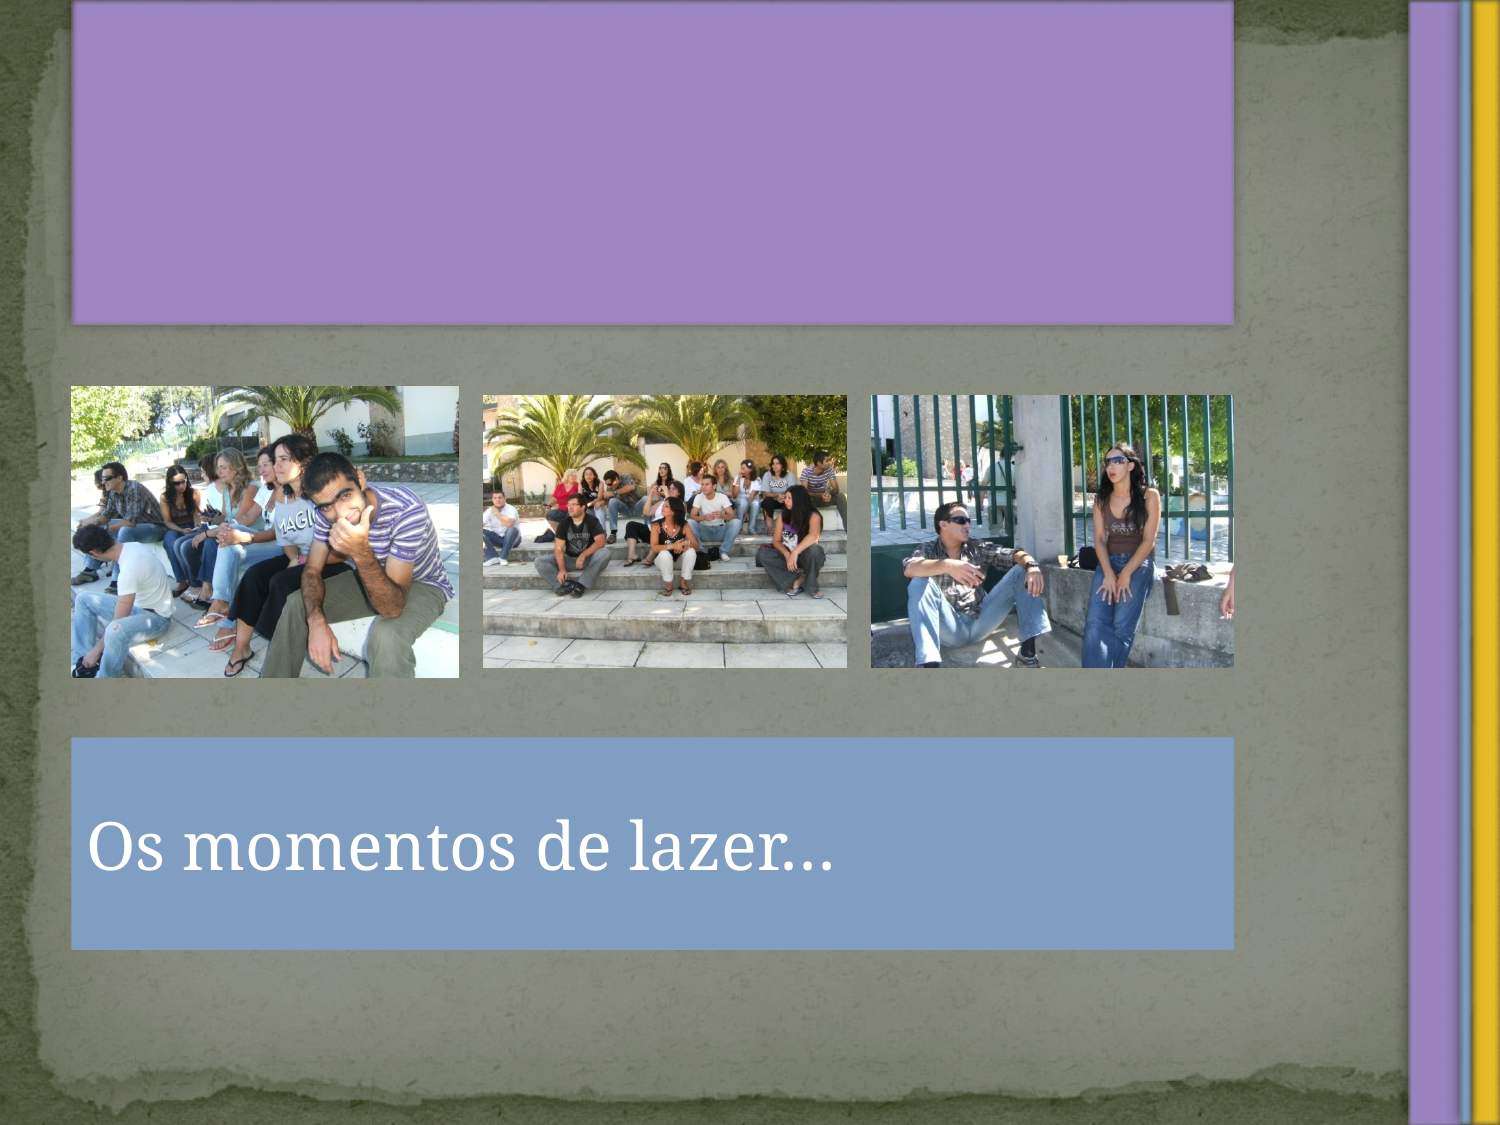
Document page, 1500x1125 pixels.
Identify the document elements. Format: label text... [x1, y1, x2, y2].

list Os momentos de lazer… [71, 737, 1234, 950]
picture [71, 386, 459, 678]
picture [871, 395, 1234, 668]
picture [483, 395, 847, 668]
